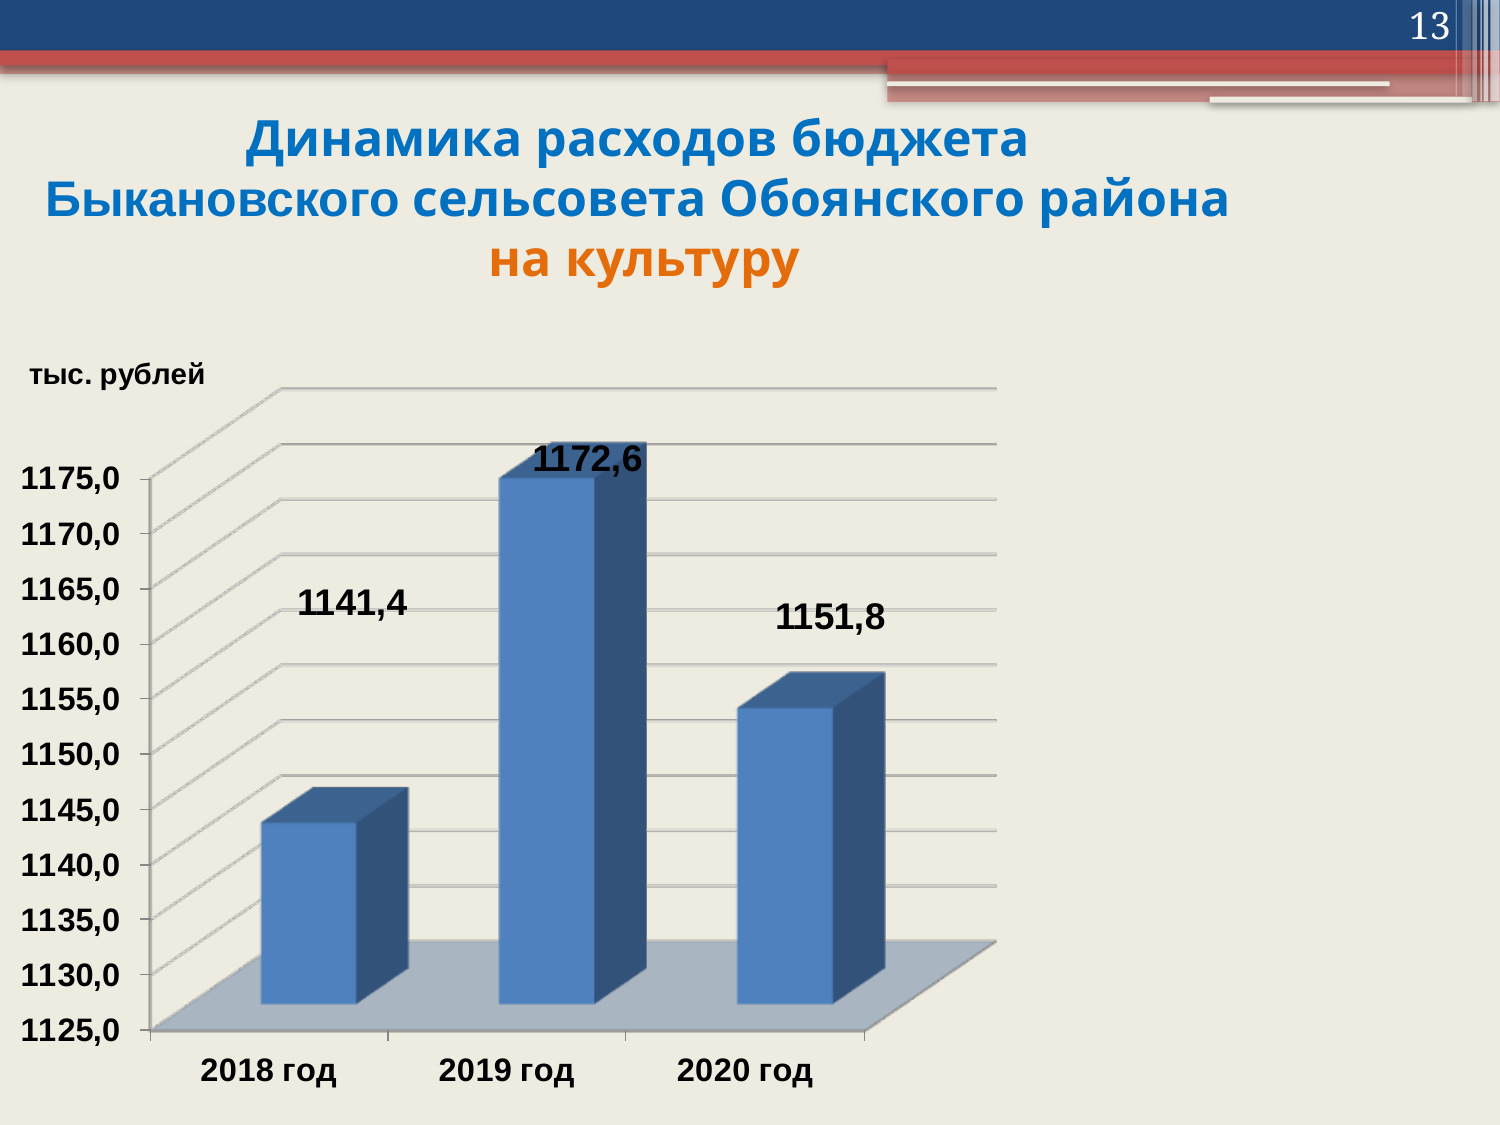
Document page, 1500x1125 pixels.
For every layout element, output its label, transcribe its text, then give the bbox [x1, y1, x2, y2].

slide_number 13 [1340, 0, 1466, 61]
title Динамика расходов бюджета Быкановского сельсовета Обоянского района на культуру [0, 101, 1331, 292]
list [6, 341, 1216, 1118]
